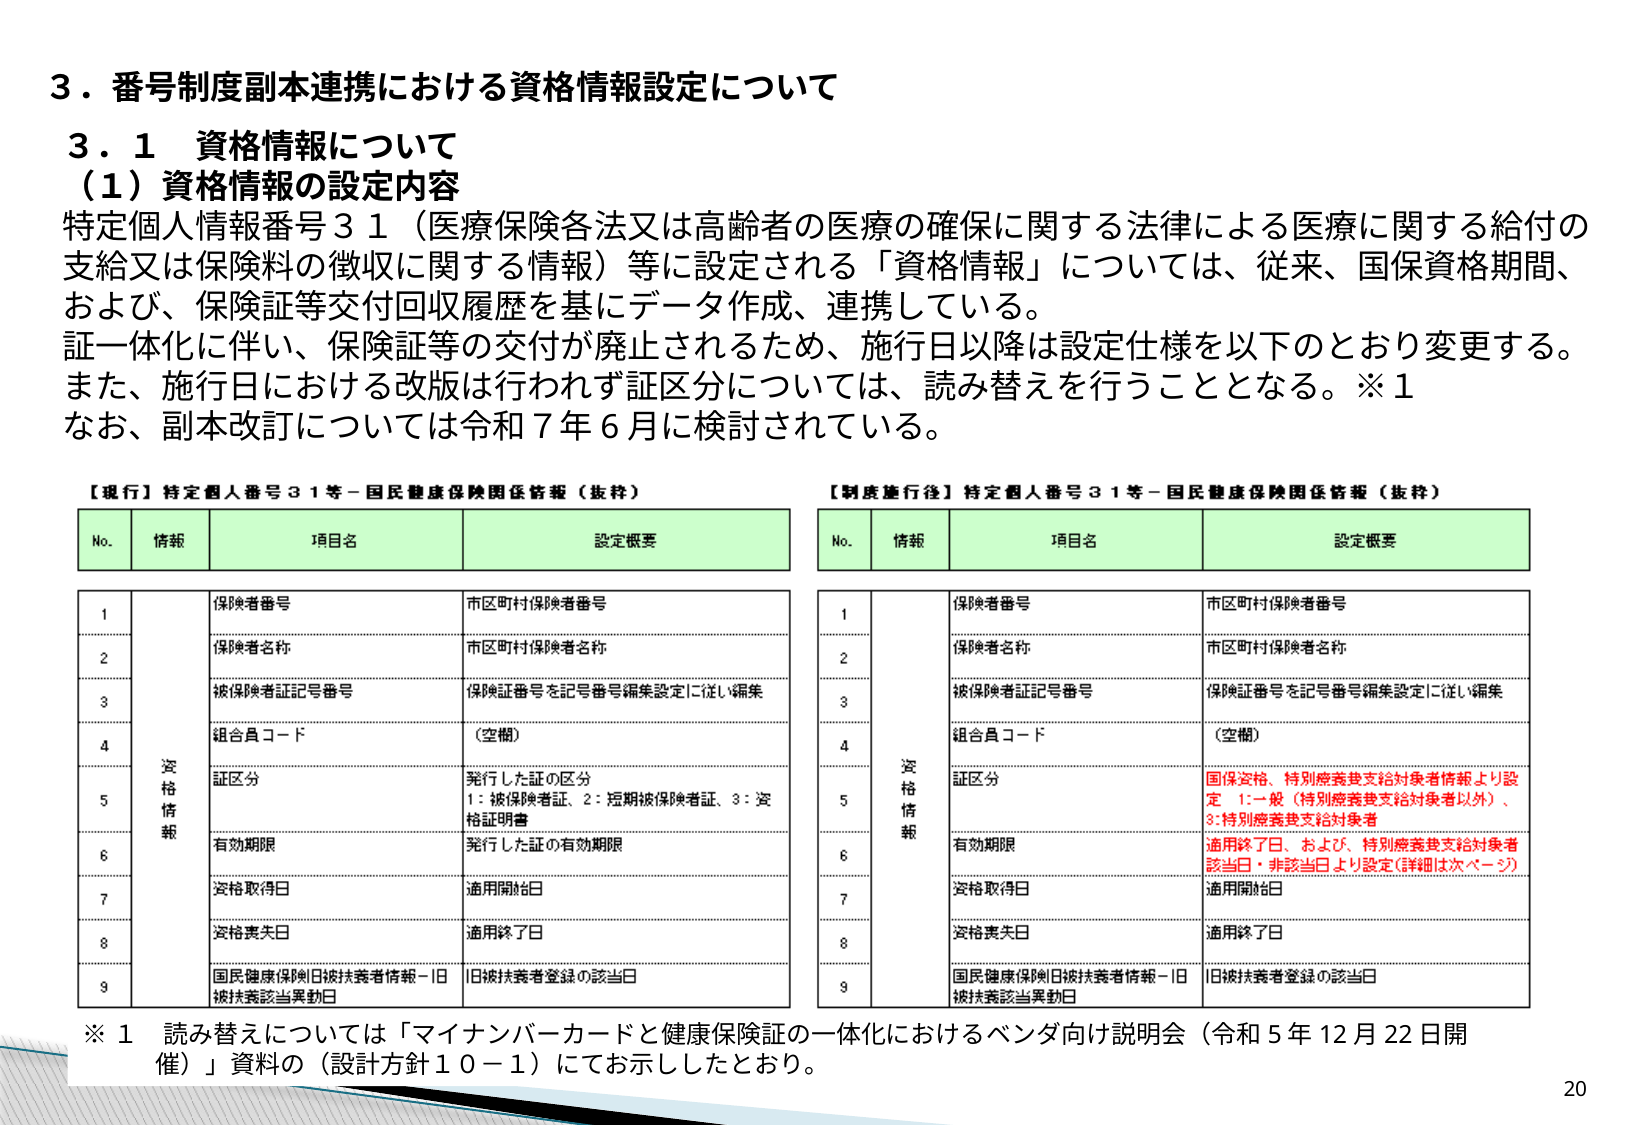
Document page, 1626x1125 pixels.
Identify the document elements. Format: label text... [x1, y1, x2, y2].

picture [465, 1106, 510, 1113]
text_box ３．番号制度副本連携における資格情報設定について [29, 58, 1483, 114]
text_box ３．１ 資格情報について （１）資格情報の設定内容 特定個人情報番号３１（医療保険各法又は高齢者の医療の確保に関する法律による医療に関する給付の支給又は保険料の徴収に関する情報）等に設定される「資格情報」については、従来、国保資格期間、および、保険証等交付回収履歴を基にデータ作成、連携している。 証一体化に伴い、保険証等の交付が廃止されるため、施行日以降は設定仕様を以下のとおり変更する。また、施行日における改版は行われず証区分については、読み替えを行うこととなる。※１ なお、副本改訂については令和７年6月に検討されている。 [47, 118, 1614, 453]
text_box ※１ 読み替えについては「マイナンバーカードと健康保険証の一体化におけるベンダ向け説明会（令和5年12月22日開催）」資料の（設計方針１０－１）にてお示ししたとおり。 [67, 1011, 1551, 1087]
picture [73, 479, 1537, 1021]
slide_number 19 [1536, 1051, 1602, 1112]
